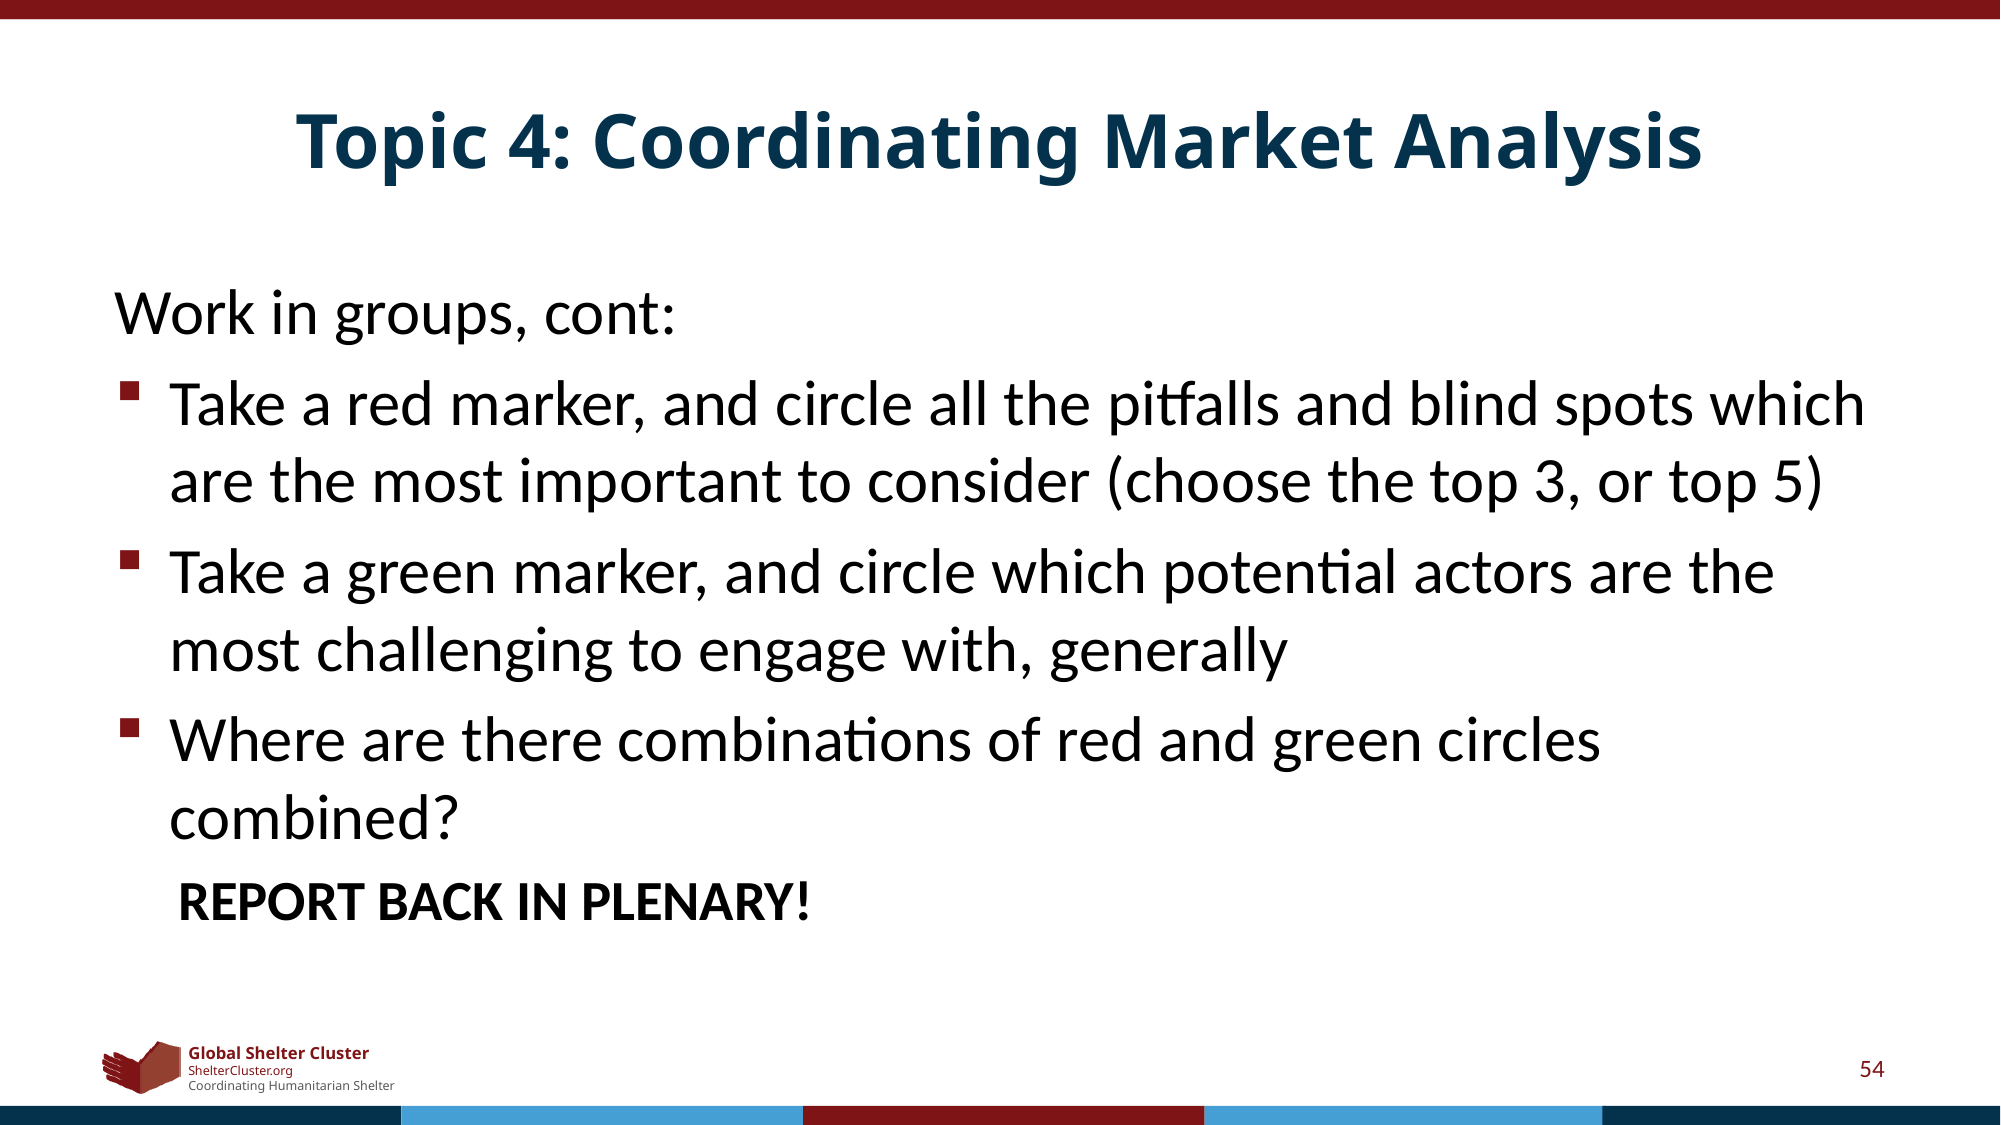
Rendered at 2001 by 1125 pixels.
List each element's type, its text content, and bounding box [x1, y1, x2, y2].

list Work in groups, cont: Take a red marker, and circle all the pitfalls and blind spots which are the most important to consider (choose the top 3, or top 5) Take a green marker, and circle which potential actors are the most challenging to engage with, generally Where are there combinations of red and green circles combined? REPORT BACK IN PLENARY! [99, 262, 1900, 1005]
title Topic 4: Coordinating Market Analysis [99, 45, 1900, 233]
slide_number 54 [1433, 1037, 1900, 1098]
picture [102, 1041, 181, 1094]
